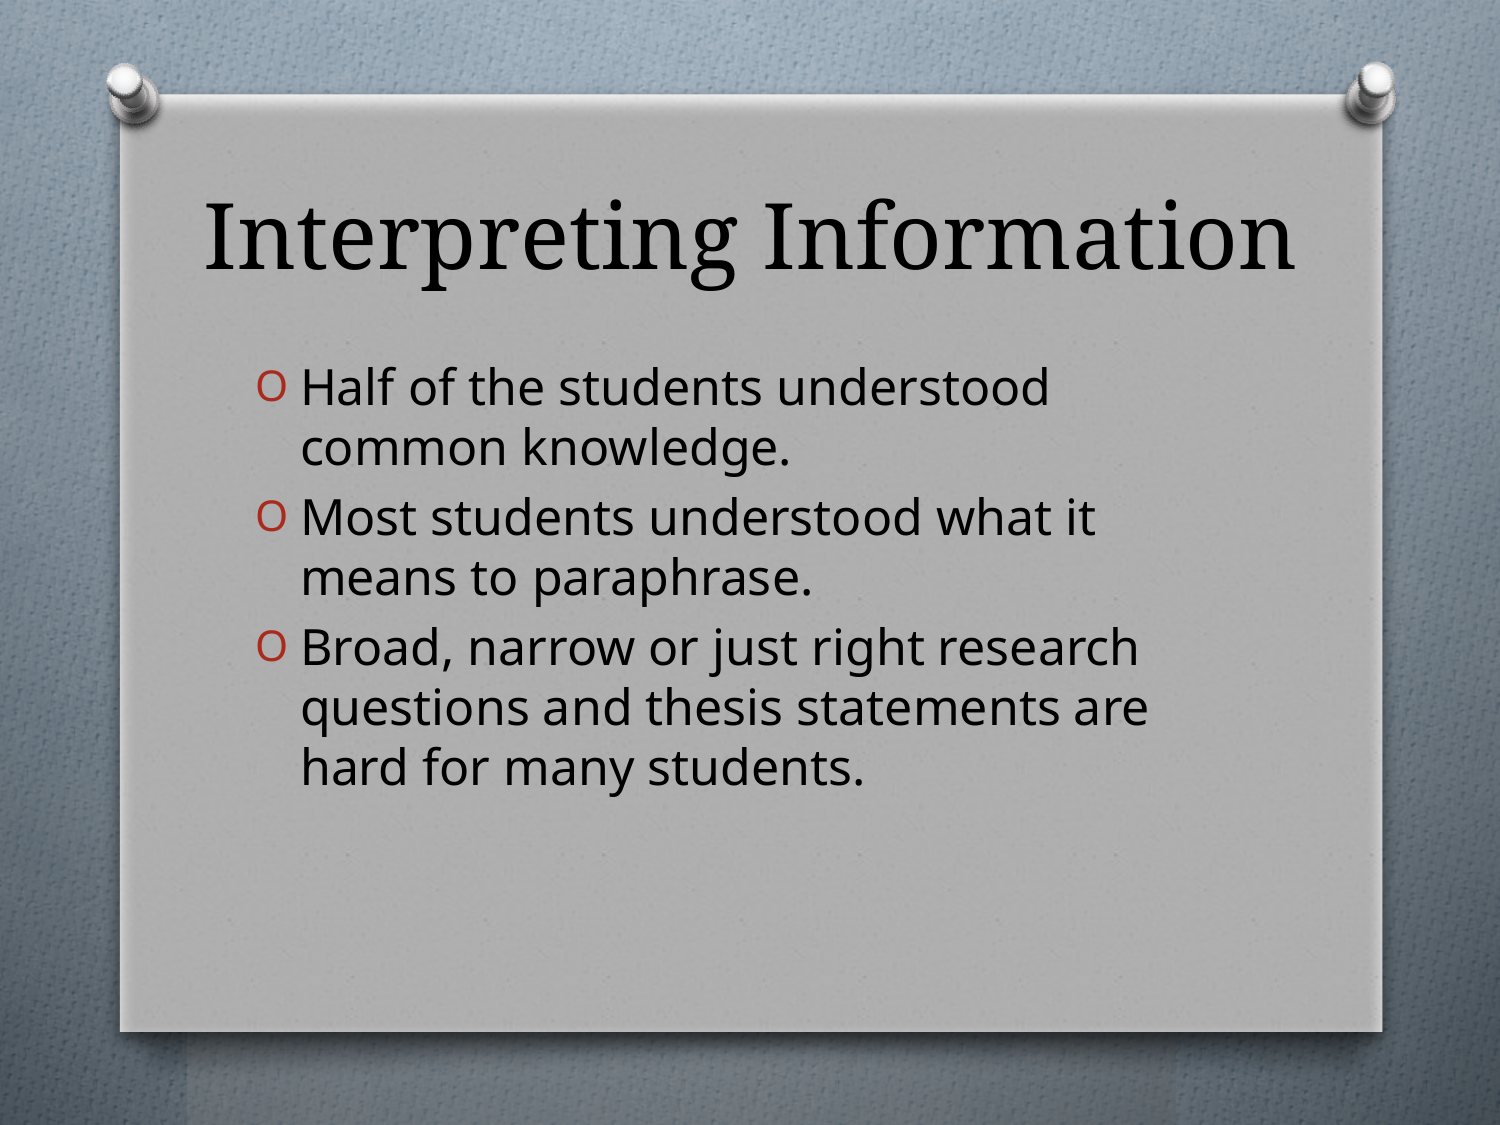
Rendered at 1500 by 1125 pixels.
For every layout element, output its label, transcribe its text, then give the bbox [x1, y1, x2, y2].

picture [75, 29, 198, 153]
picture [1317, 35, 1439, 156]
title Interpreting Information [179, 134, 1323, 332]
list Half of the students understood common knowledge. Most students understood what it means to paraphrase. Broad, narrow or just right research questions and thesis statements are hard for many students. [240, 347, 1257, 939]
